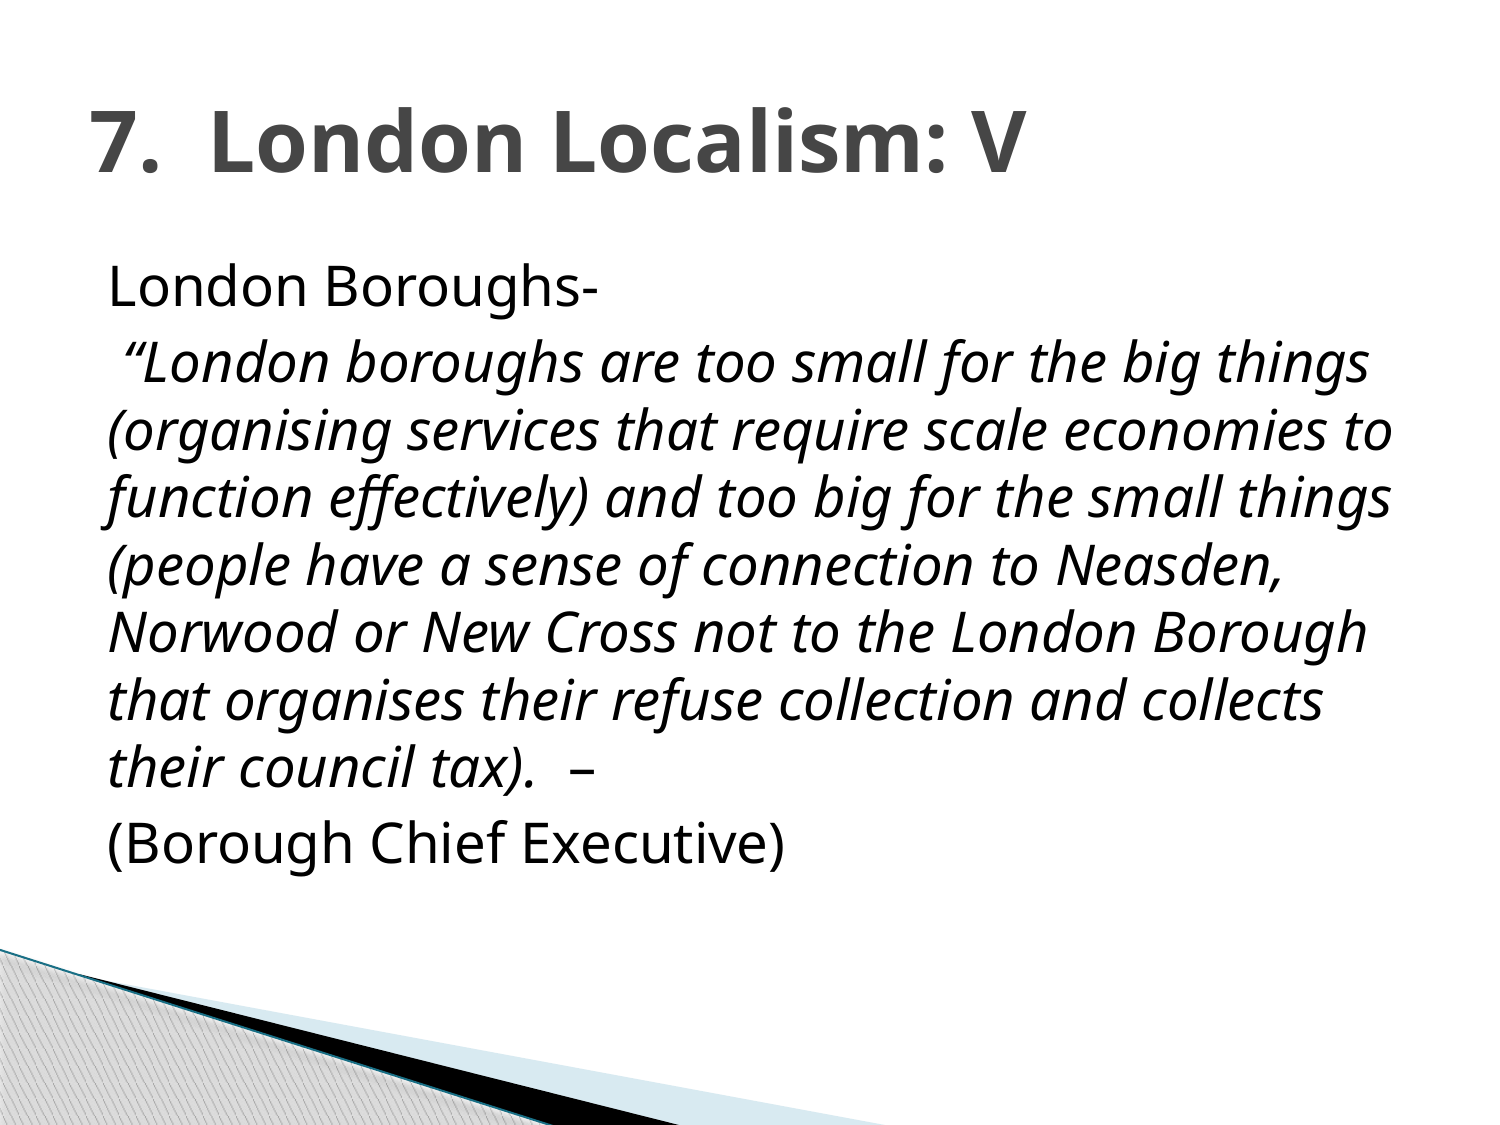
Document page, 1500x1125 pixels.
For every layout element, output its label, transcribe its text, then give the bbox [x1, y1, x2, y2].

list London Boroughs- “London boroughs are too small for the big things (organising services that require scale economies to function effectively) and too big for the small things (people have a sense of connection to Neasden, Norwood or New Cross not to the London Borough that organises their refuse collection and collects their council tax). – (Borough Chief Executive) [75, 243, 1425, 986]
title 7. London Localism: V [75, 45, 1425, 233]
